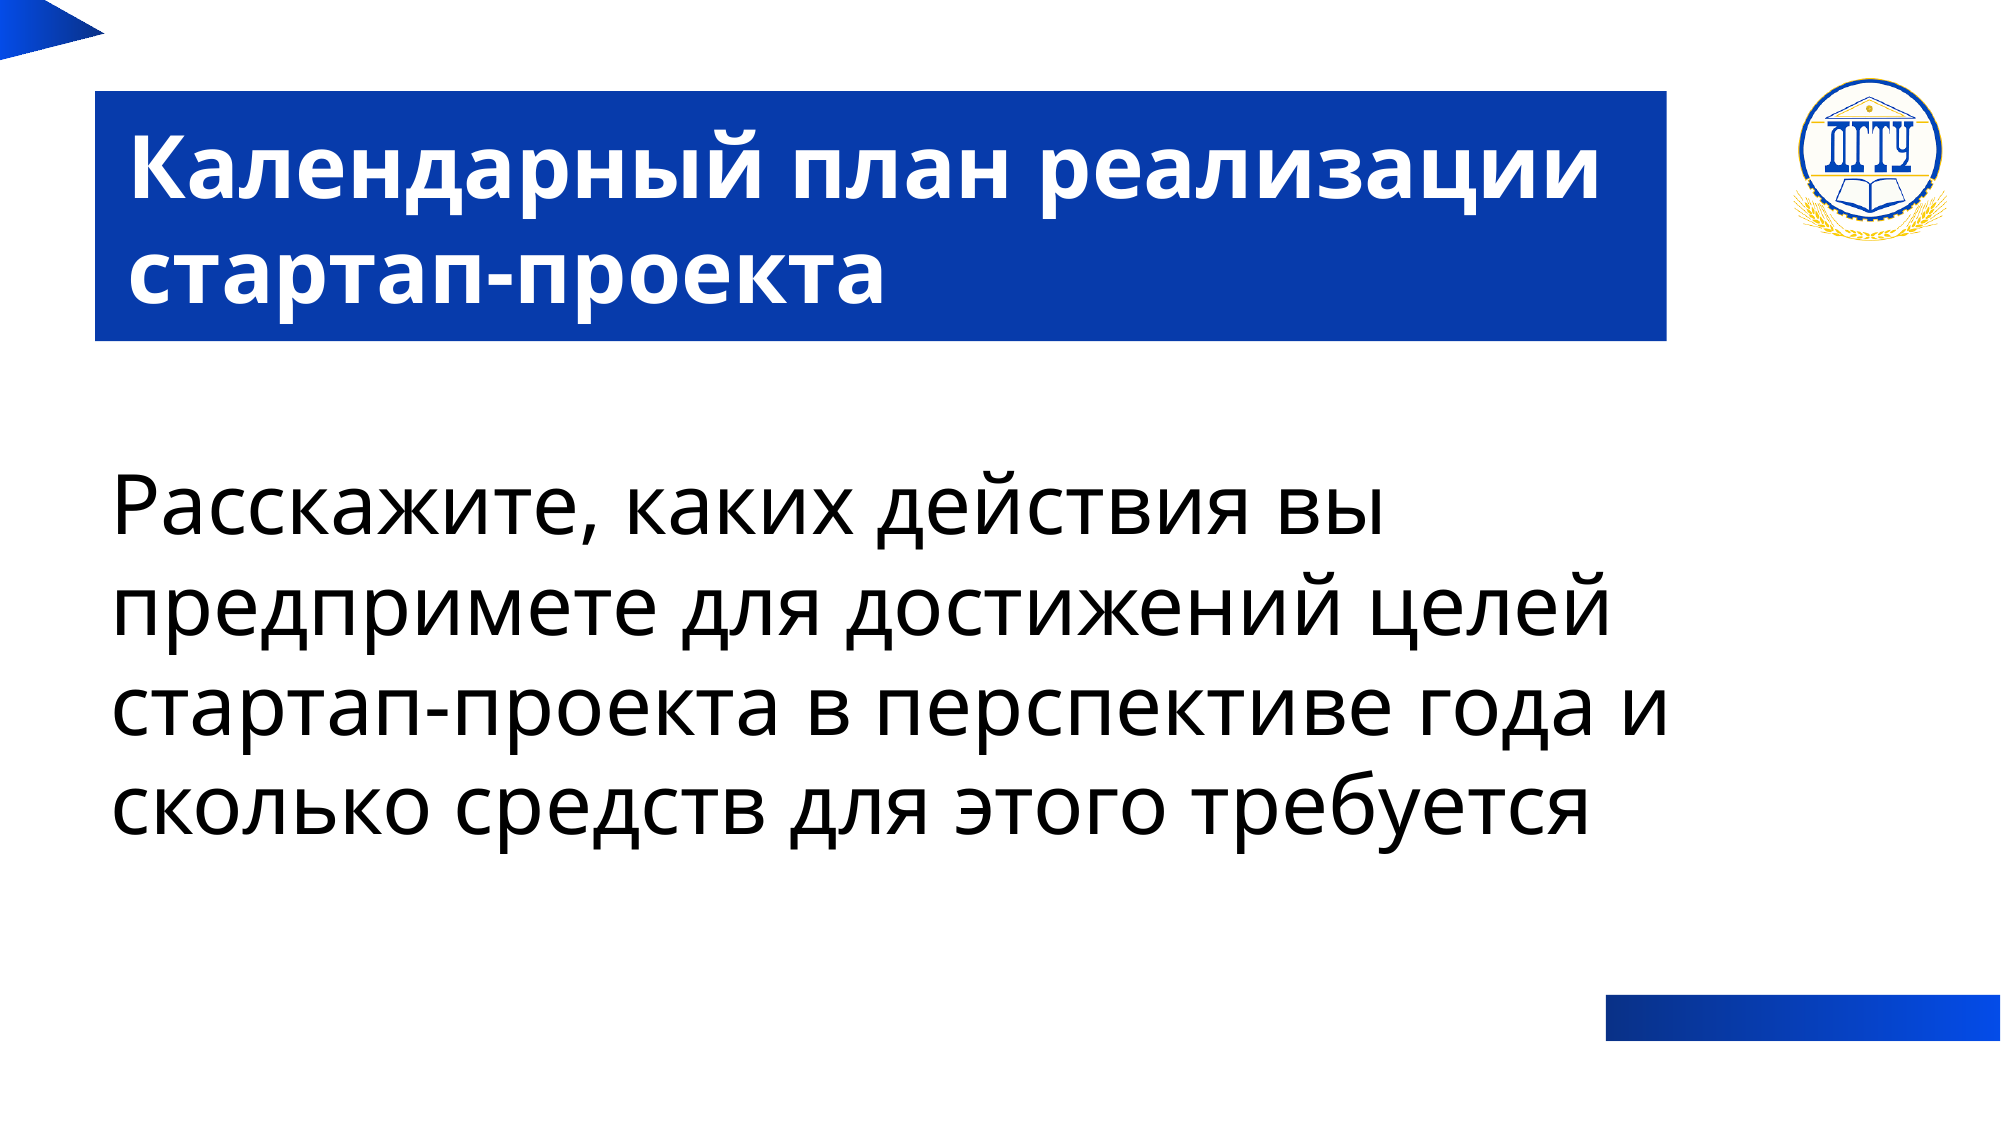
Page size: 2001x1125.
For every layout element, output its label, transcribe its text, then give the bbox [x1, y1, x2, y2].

picture [1578, 991, 2001, 1076]
picture [1793, 78, 1947, 241]
text_box Календарный план реализации стартап-проекта [95, 91, 1667, 342]
picture [0, 0, 168, 108]
text_box Расскажите, каких действия вы предпримете для достижений целей стартап-проекта в перспективе года и сколько средств для этого требуется [95, 444, 1835, 859]
